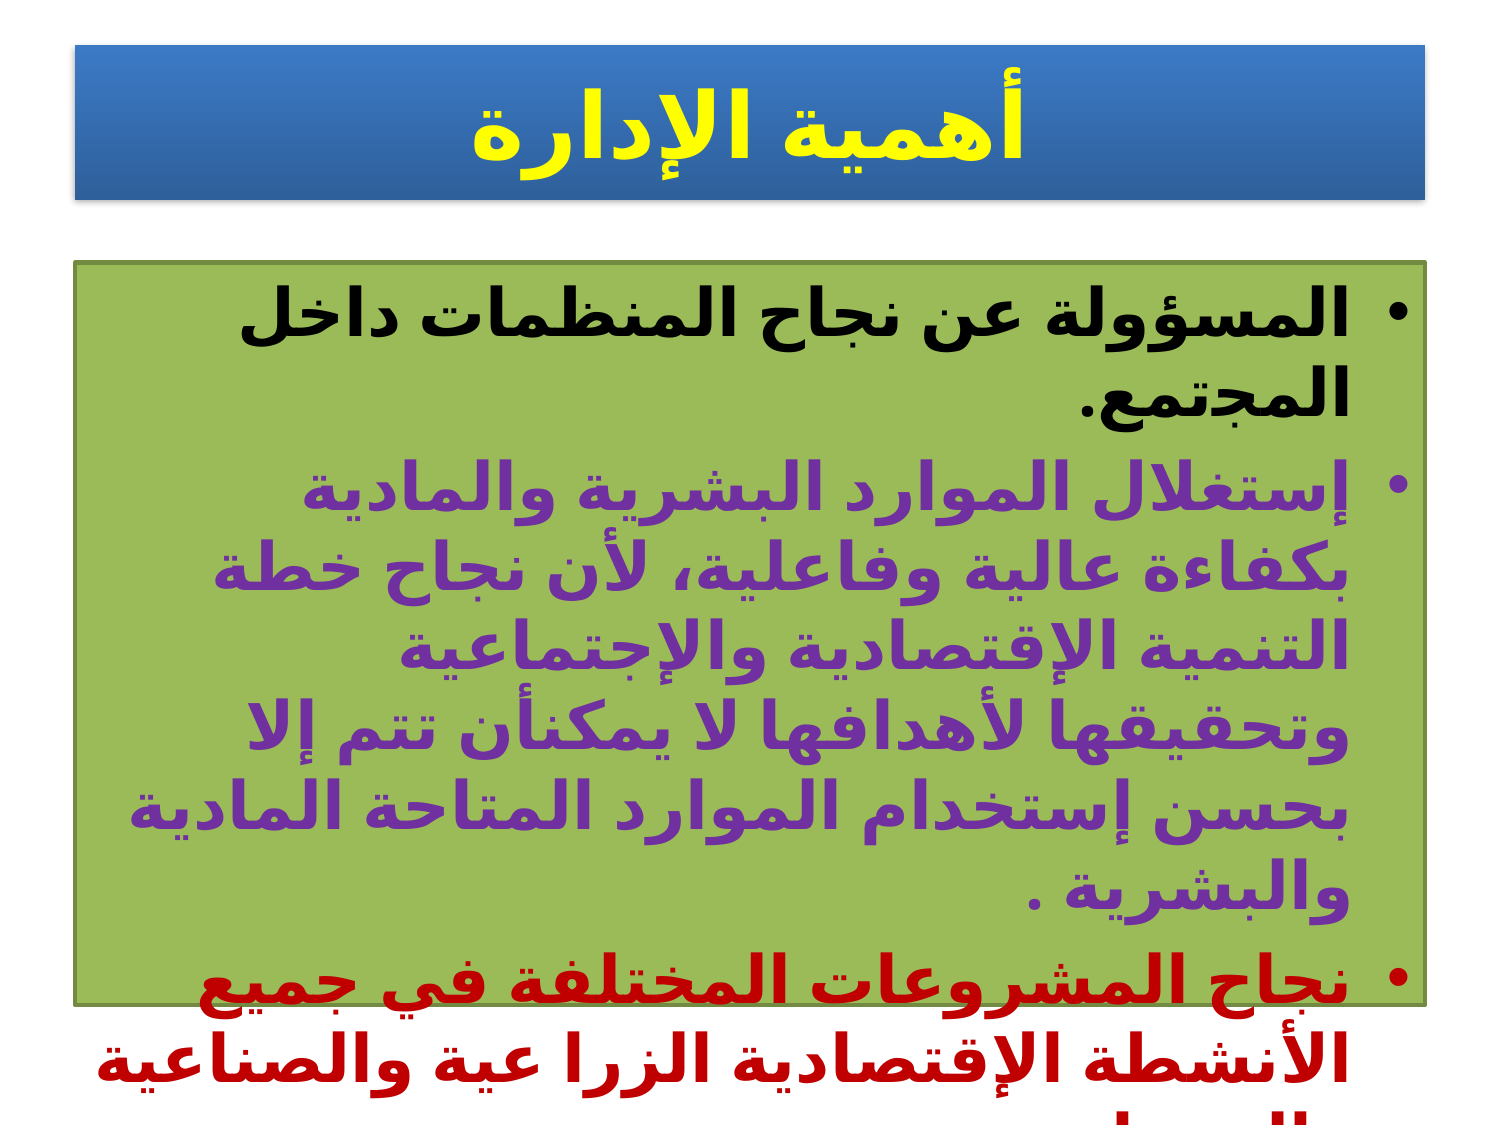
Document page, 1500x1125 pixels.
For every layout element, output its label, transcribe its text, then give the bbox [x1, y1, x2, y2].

list المسؤولة عن نجاح المنظمات داخل اﻟﻤﺠتمع. إستغلال الموارد البشرية والمادية بكفاءة عالية وفاعلية، لأن نجاح خطة التنمية الإقتصادية والإجتماعية وتحقيقها لأهدافها لا يمكنأن تتم إلا بحسن إستخدام الموارد المتاحة المادية والبشرية . نجاح المشروعات المختلفة في جميع الأنشطة الإقتصادية الزرا عية والصناعية والخدماتية. [73, 260, 1427, 1007]
title أهمية الإدارة [75, 45, 1425, 200]
